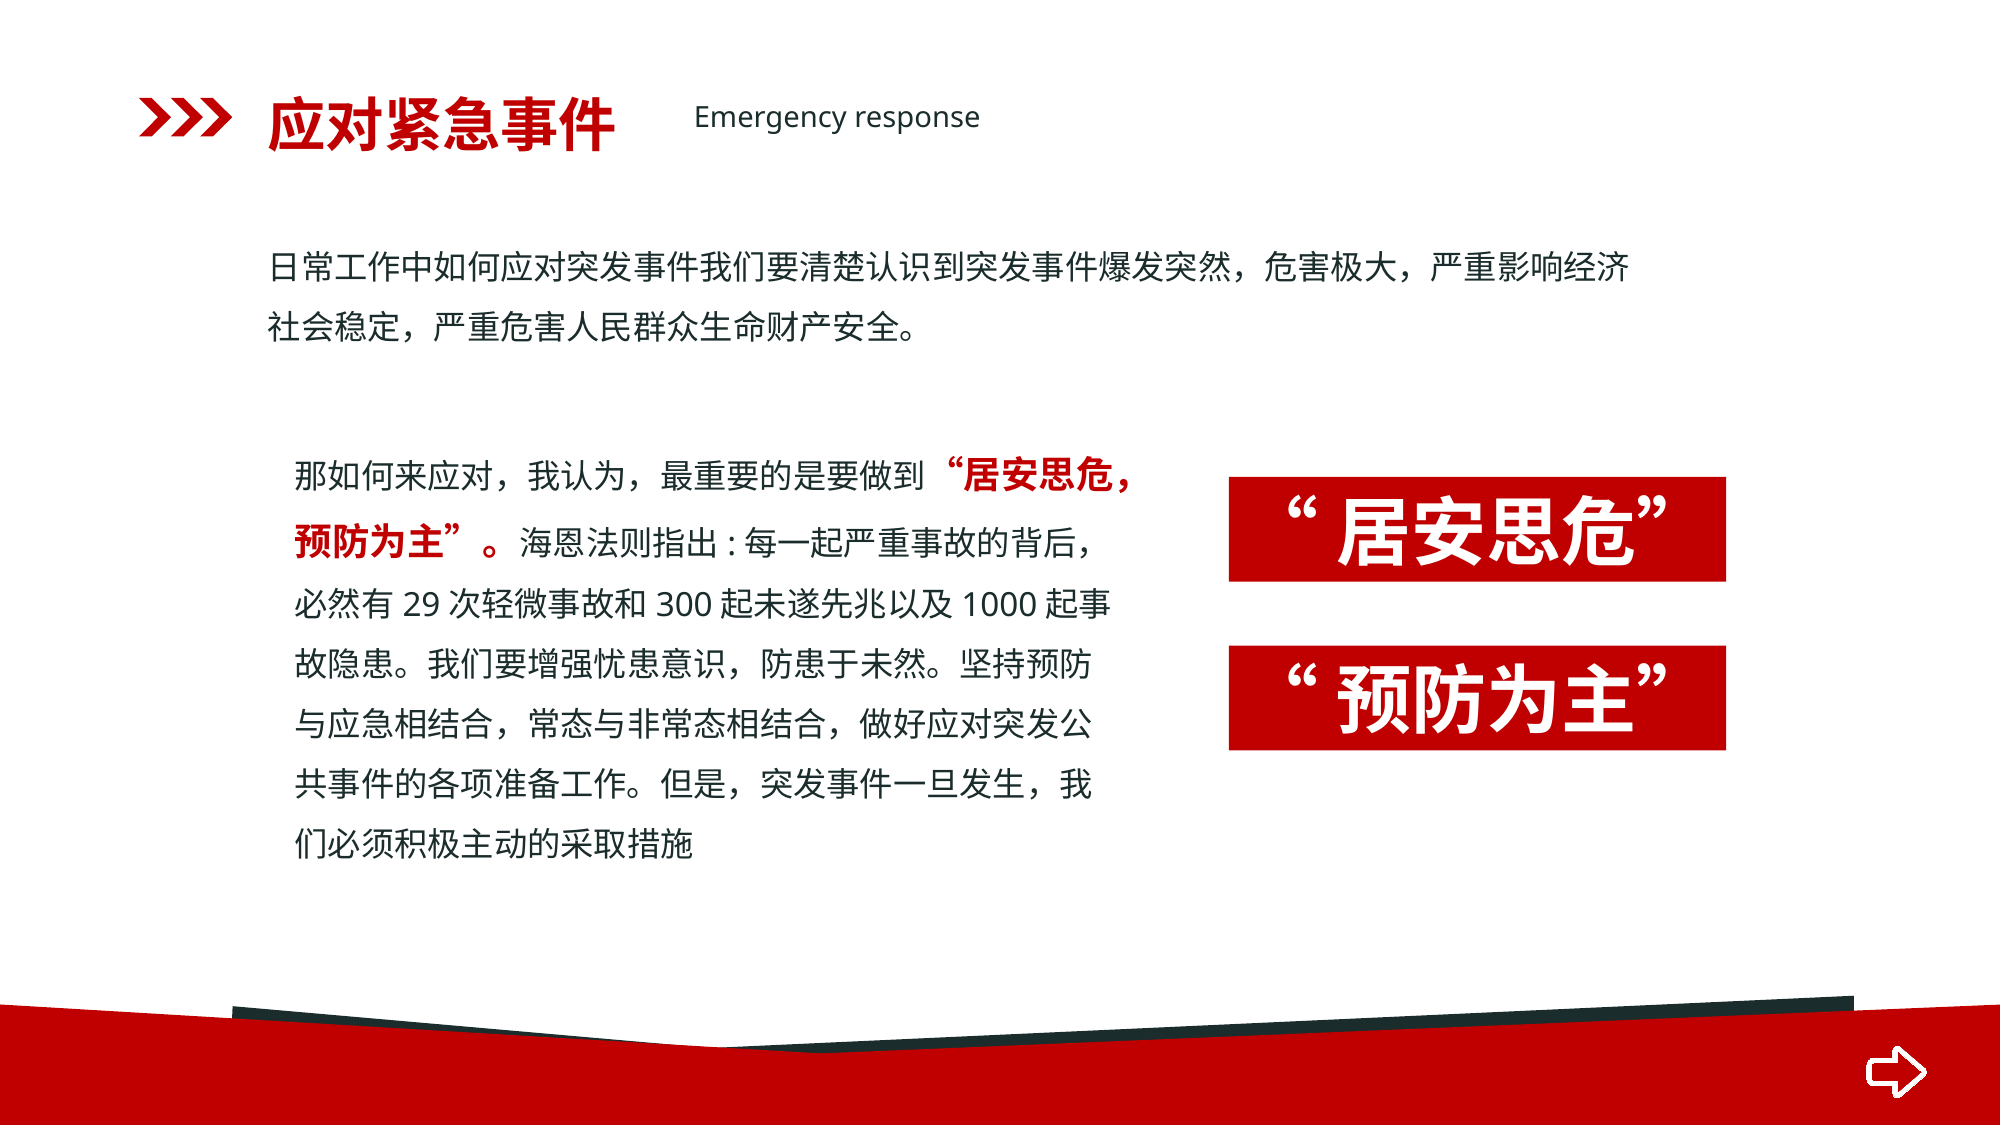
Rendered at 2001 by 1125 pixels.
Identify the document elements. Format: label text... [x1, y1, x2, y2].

text_box 那如何来应对，我认为，最重要的是要做到“居安思危，预防为主”。海恩法则指出:每一起严重事故的背后，必然有29次轻微事故和300起未遂先兆以及1000起事故隐患。我们要增强忧患意识，防患于未然。坚持预防与应急相结合，常态与非常态相结合，做好应对突发公共事件的各项准备工作。但是，突发事件一旦发生，我们必须积极主动的采取措施 [279, 420, 1136, 871]
text_box Emergency response [678, 91, 1114, 141]
text_box “预防为主” [1228, 645, 1727, 751]
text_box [138, 97, 233, 137]
text_box “居安思危” [1228, 476, 1727, 582]
text_box 应对紧急事件 [252, 80, 679, 166]
text_box 日常工作中如何应对突发事件我们要清楚认识到突发事件爆发突然，危害极大，严重影响经济社会稳定，严重危害人民群众生命财产安全。 [252, 219, 1678, 354]
